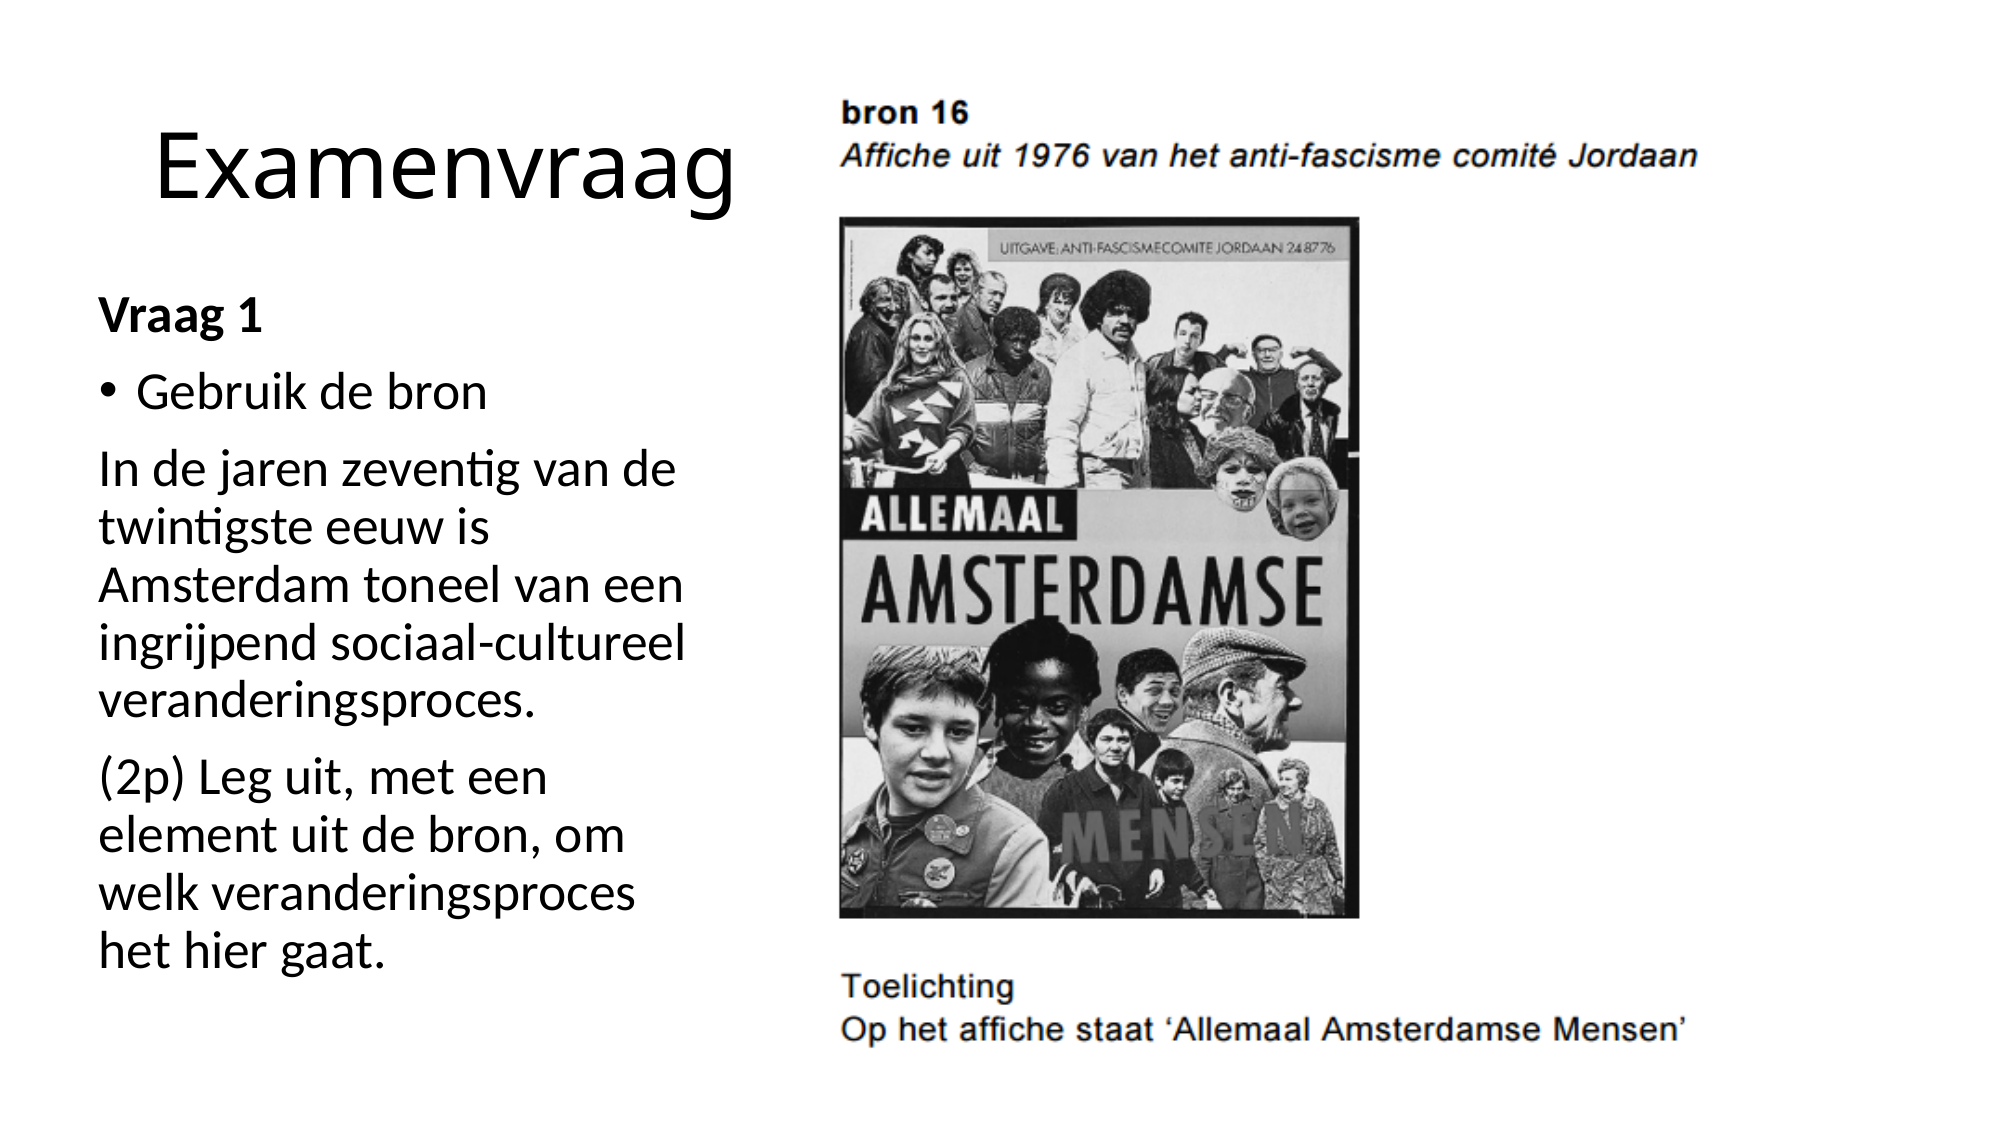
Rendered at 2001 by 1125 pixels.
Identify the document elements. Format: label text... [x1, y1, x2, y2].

title Examenvraag [137, 59, 1863, 278]
picture [835, 83, 1710, 1068]
list Vraag 1 Gebruik de bron In de jaren zeventig van de twintigste eeuw is Amsterdam toneel van een ingrijpend sociaal-cultureel veranderingsproces. (2p) Leg uit, met een element uit de bron, om welk veranderingsproces het hier gaat. [83, 278, 708, 993]
